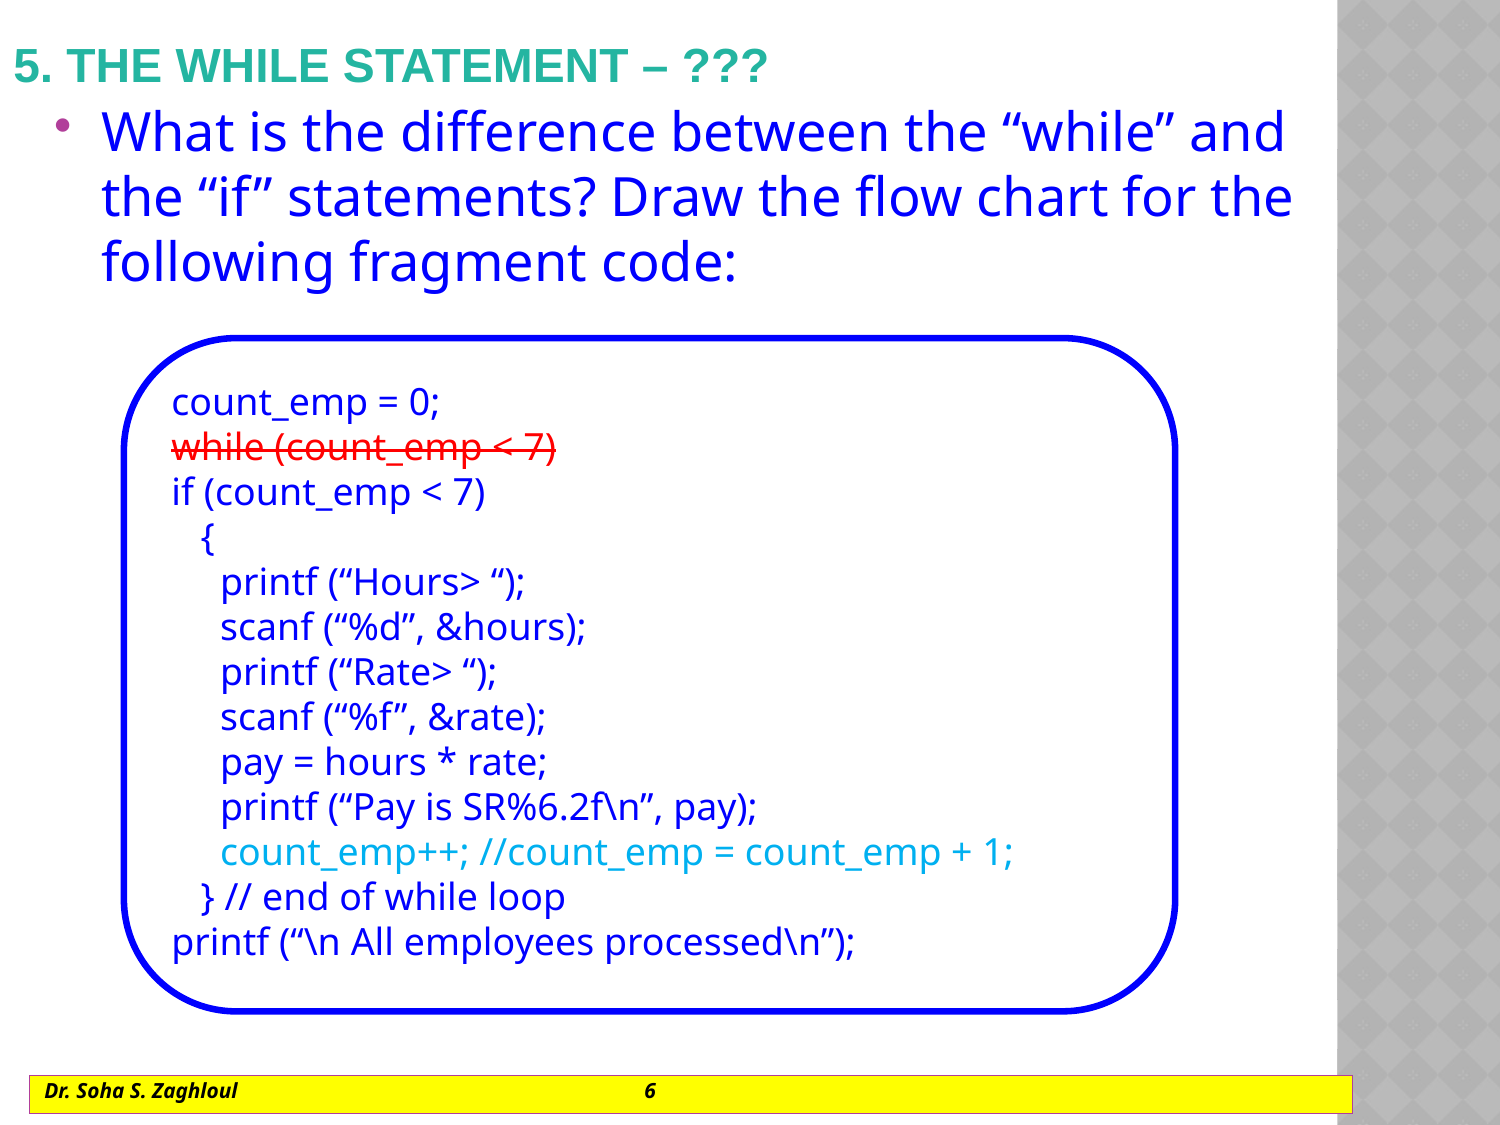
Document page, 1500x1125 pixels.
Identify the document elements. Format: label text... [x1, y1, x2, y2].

list What is the difference between the “while” and the “if” statements? Draw the flow chart for the following fragment code: [41, 93, 1341, 1059]
title 5. The WHILE STATEMENT – ??? [5, 19, 1341, 93]
text_box count_emp = 0; while (count_emp < 7) if (count_emp < 7) { printf (“Hours> “); scanf (“%d”, &hours); printf (“Rate> “); scanf (“%f”, &rate); pay = hours * rate; printf (“Pay is SR%6.2f\n”, pay); count_emp++; //count_emp = count_emp + 1; } // end of while loop printf (“\n All employees processed\n”); [120, 334, 1179, 1015]
text_box Dr. Soha S. Zaghloul 6 [29, 1075, 1353, 1114]
